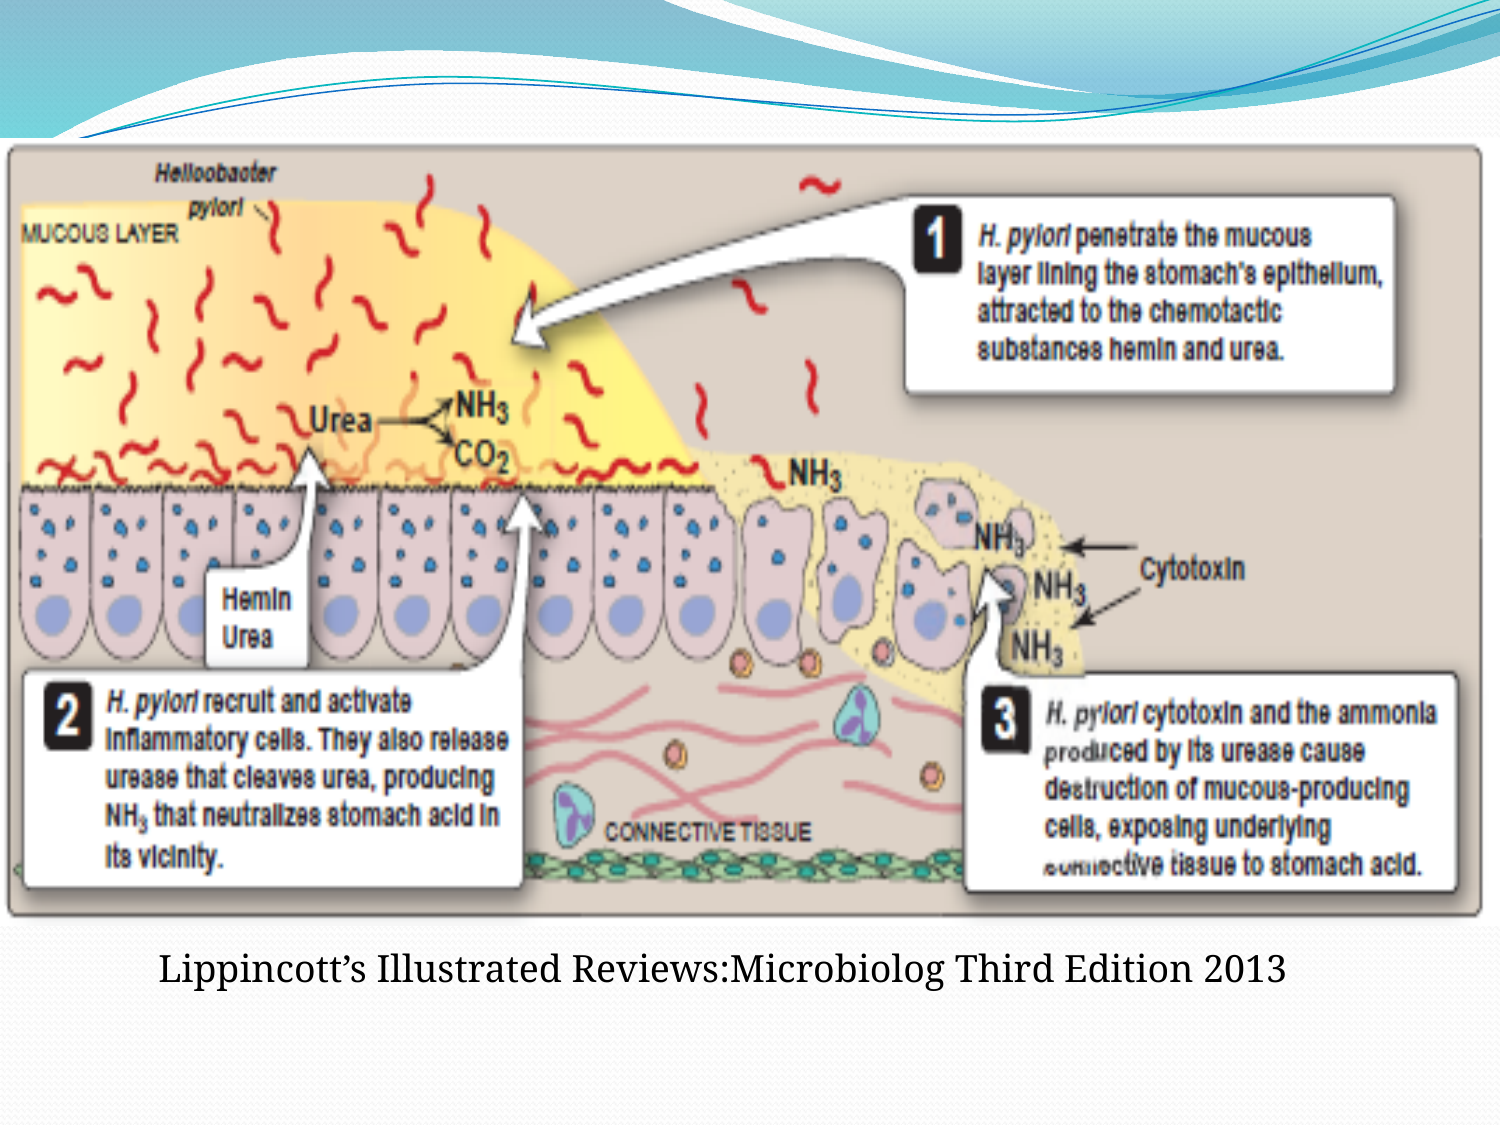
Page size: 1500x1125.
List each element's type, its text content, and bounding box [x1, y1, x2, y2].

picture [0, 138, 1500, 927]
text_box Lippincott’s Illustrated Reviews:Microbiolog Third Edition 2013 [143, 938, 1304, 1043]
